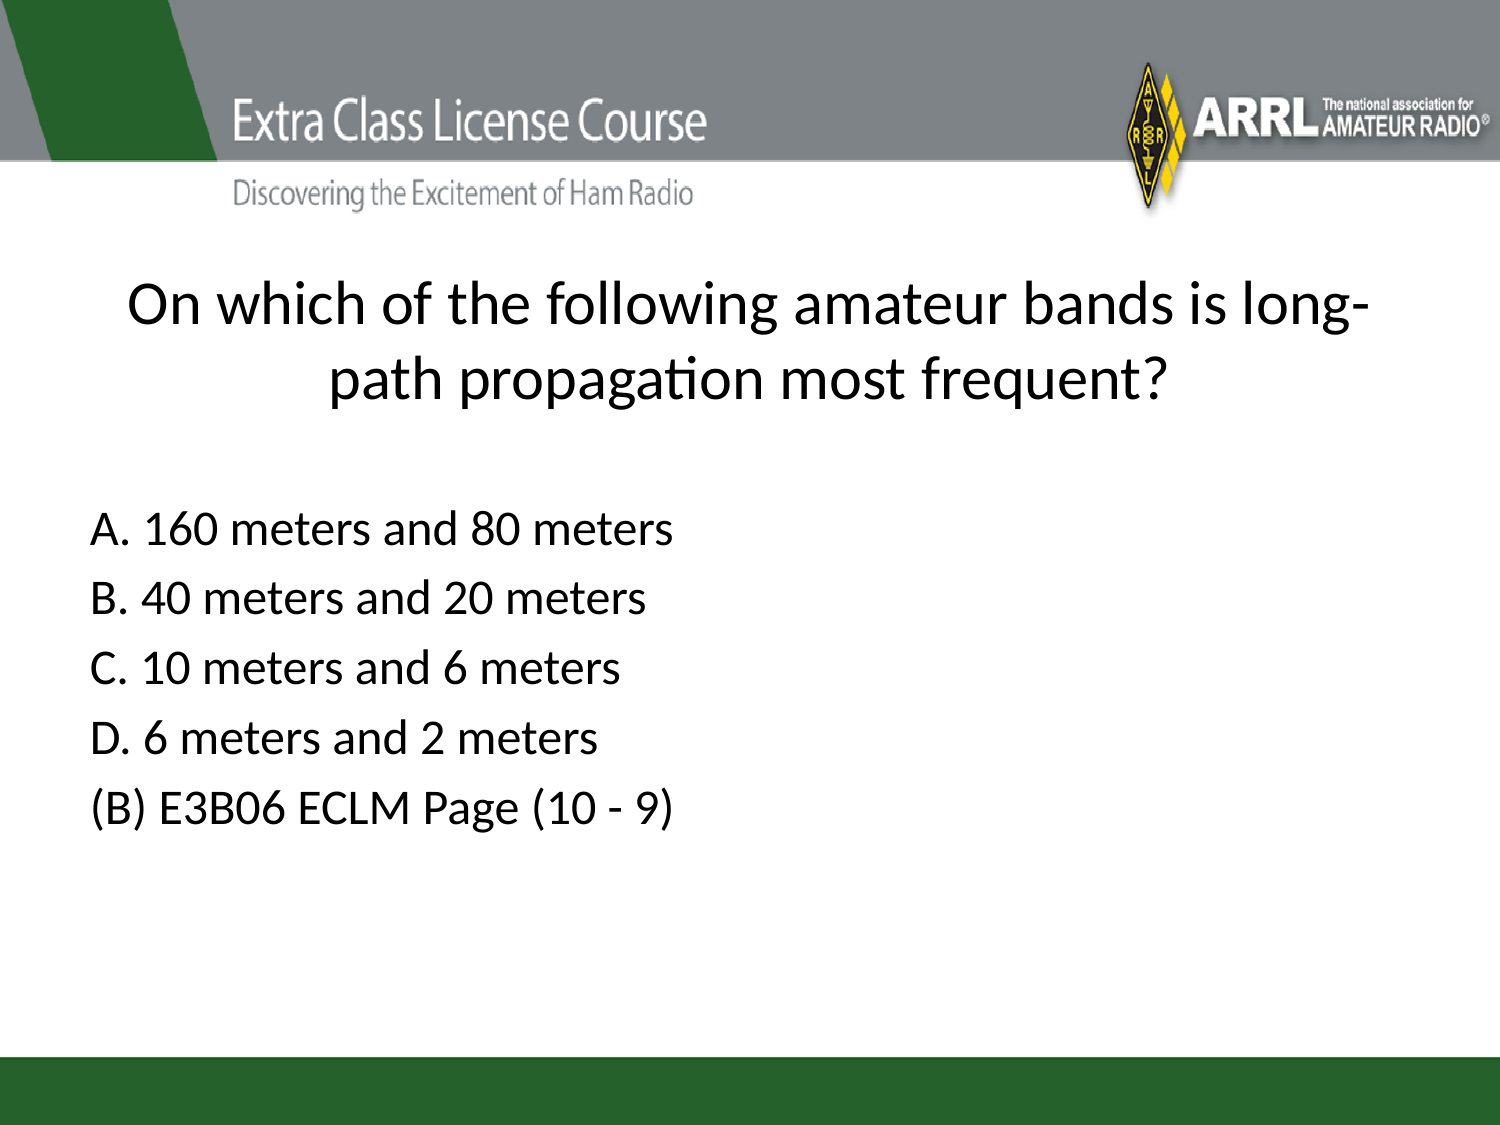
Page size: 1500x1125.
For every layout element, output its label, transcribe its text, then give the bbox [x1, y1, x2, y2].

picture [0, 0, 1500, 1125]
list A. 160 meters and 80 meters B. 40 meters and 20 meters C. 10 meters and 6 meters D. 6 meters and 2 meters (B) E3B06 ECLM Page (10 - 9) [75, 487, 1425, 1005]
title On which of the following amateur bands is long-path propagation most frequent? [75, 254, 1425, 435]
